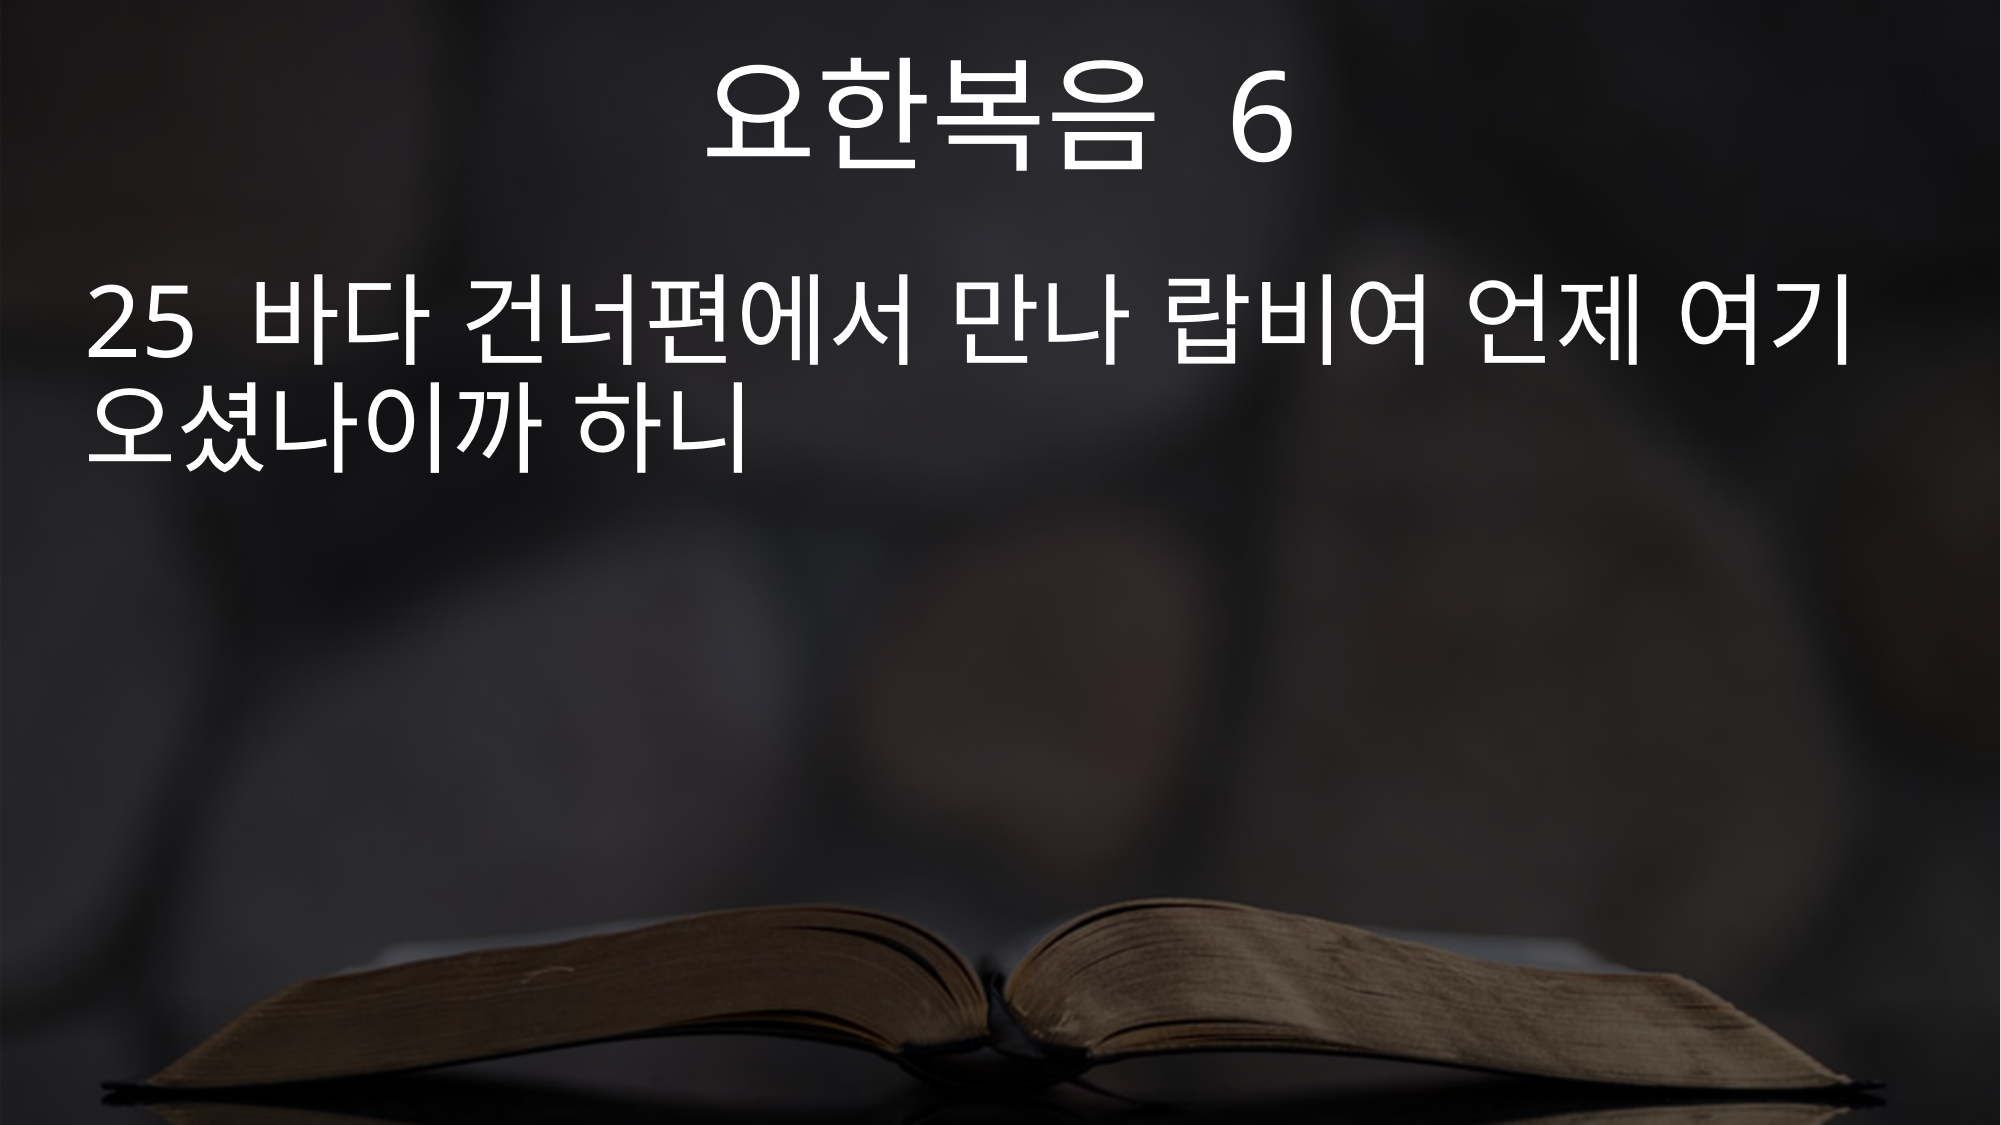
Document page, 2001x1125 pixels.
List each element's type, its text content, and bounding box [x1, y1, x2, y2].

picture [0, 0, 2001, 1125]
footer 요한복음 6 [0, 32, 2000, 192]
list 25 바다 건너편에서 만나 랍비여 언제 여기 오셨나이까 하니 [69, 263, 1953, 423]
